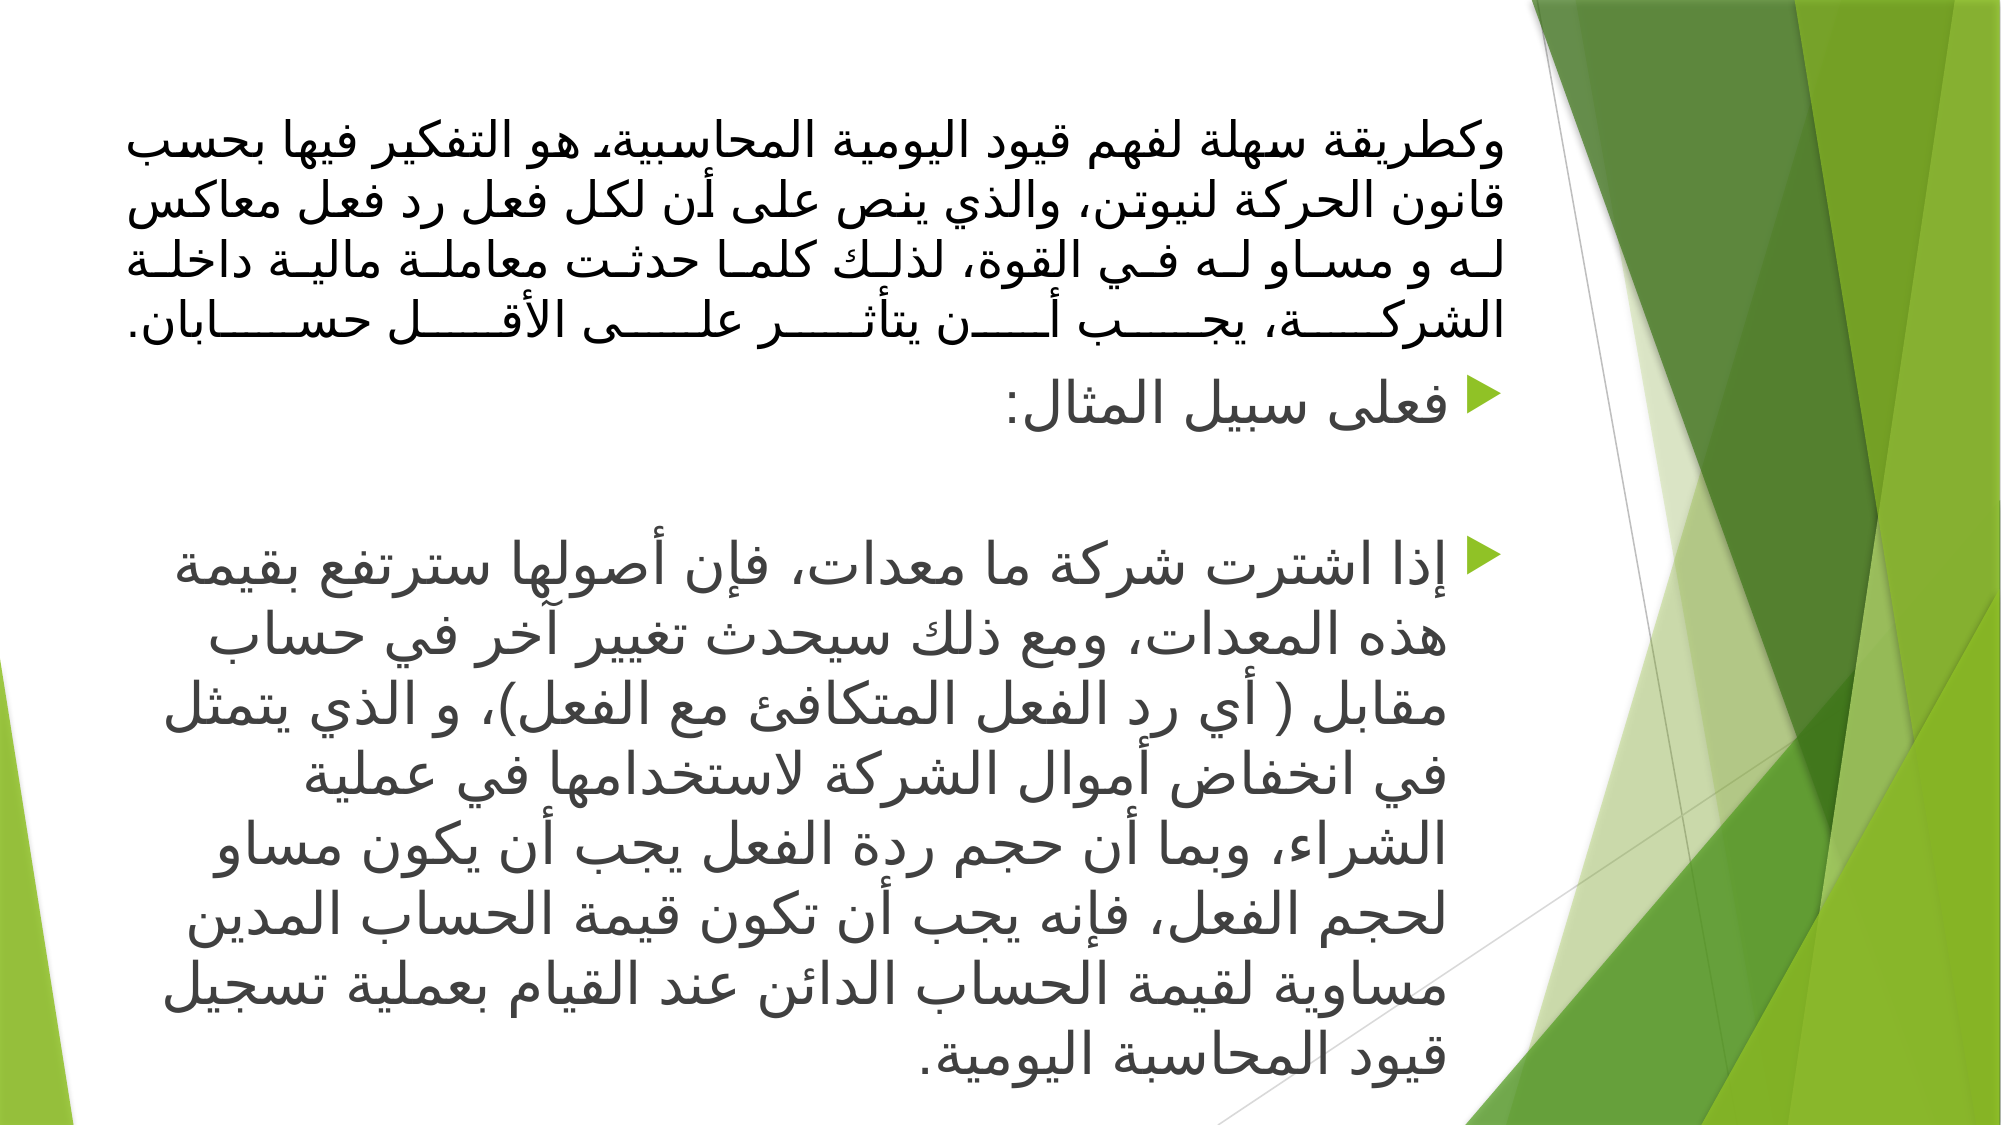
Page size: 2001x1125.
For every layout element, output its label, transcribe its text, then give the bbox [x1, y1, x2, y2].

title وكطريقة سهلة لفهم قيود اليومية المحاسبية، هو التفكير فيها بحسب قانون الحركة لنيوتن، والذي ينص على أن لكل فعل رد فعل معاكس له و مساو له في القوة، لذلك كلما حدثت معاملة مالية داخلة الشركة، يجب أن يتأثر على الأقل حسابان. [111, 99, 1522, 335]
list فعلى سبيل المثال: إذا اشترت شركة ما معدات، فإن أصولها سترتفع بقيمة هذه المعدات، ومع ذلك سيحدث تغيير آخر في حساب مقابل ( أي رد الفعل المتكافئ مع الفعل)، و الذي يتمثل في انخفاض أموال الشركة لاستخدامها في عملية الشراء، وبما أن حجم ردة الفعل يجب أن يكون مساو لحجم الفعل، فإنه يجب أن تكون قيمة الحساب المدين مساوية لقيمة الحساب الدائن عند القيام بعملية تسجيل قيود المحاسبة اليومية. [111, 357, 1522, 1089]
